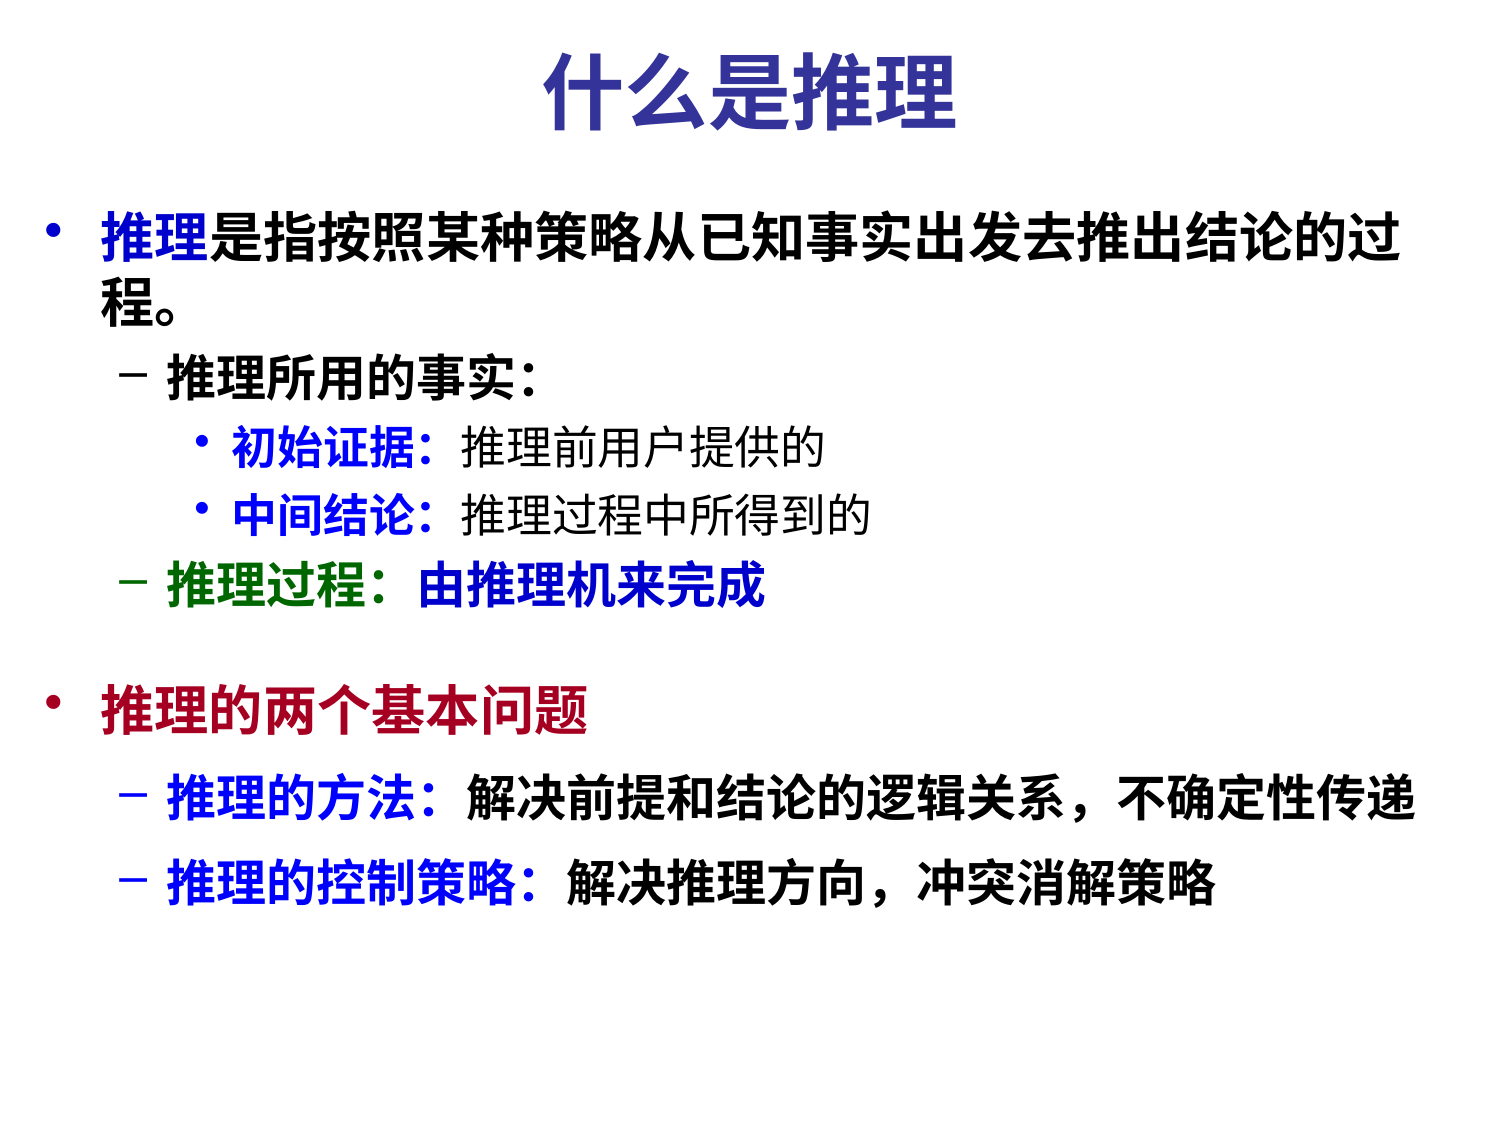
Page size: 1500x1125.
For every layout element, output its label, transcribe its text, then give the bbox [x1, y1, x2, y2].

list 推理是指按照某种策略从已知事实出发去推出结论的过程。 推理所用的事实： 初始证据：推理前用户提供的 中间结论：推理过程中所得到的 推理过程：由推理机来完成 推理的两个基本问题 推理的方法：解决前提和结论的逻辑关系，不确定性传递 推理的控制策略：解决推理方向，冲突消解策略 [29, 196, 1447, 1125]
title 什么是推理 [75, 19, 1425, 161]
